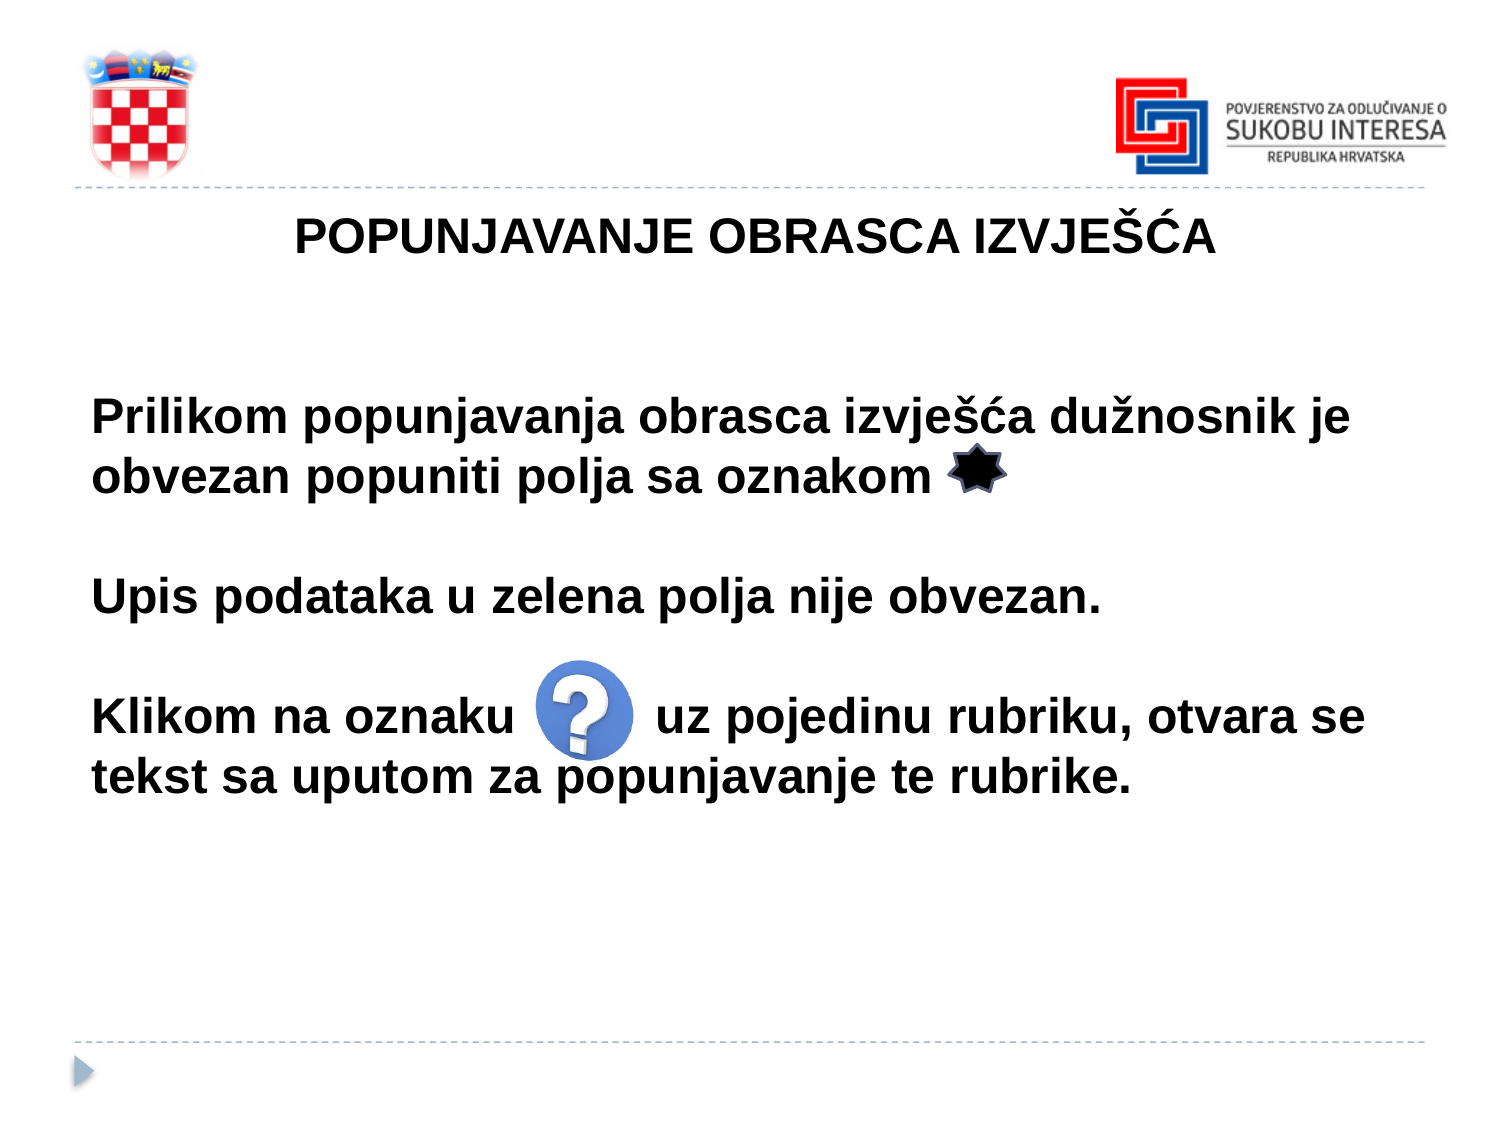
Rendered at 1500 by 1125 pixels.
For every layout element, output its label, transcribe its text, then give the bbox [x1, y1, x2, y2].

text_box [947, 442, 1008, 494]
picture [1115, 66, 1451, 185]
title [149, 30, 1500, 194]
picture [530, 656, 638, 764]
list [75, 42, 208, 185]
text_box POPUNJAVANJE OBRASCA IZVJEŠĆA Prilikom popunjavanja obrasca izvješća dužnosnik je obvezan popuniti polja sa oznakom Upis podataka u zelena polja nije obvezan. Klikom na oznaku uz pojedinu rubriku, otvara se tekst sa uputom za popunjavanje te rubrike. [76, 196, 1436, 871]
